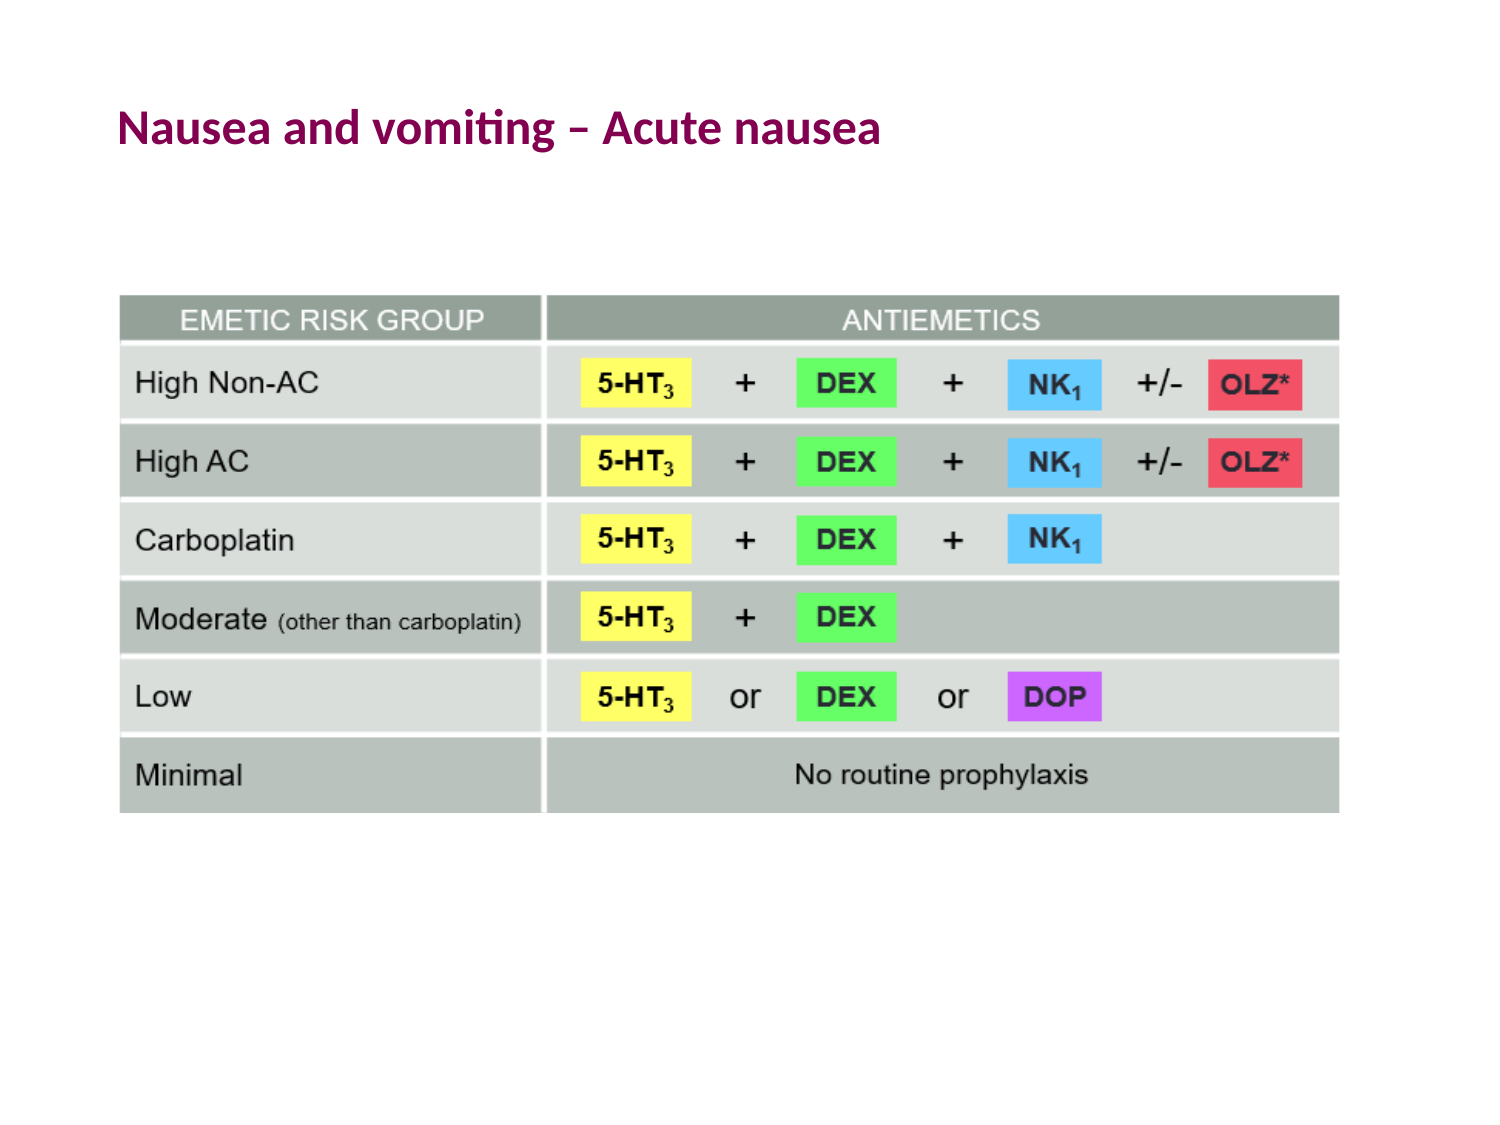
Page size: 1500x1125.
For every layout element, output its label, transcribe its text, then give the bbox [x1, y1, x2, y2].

picture [62, 274, 1350, 813]
text_box Nausea and vomiting – Acute nausea [102, 87, 1391, 163]
